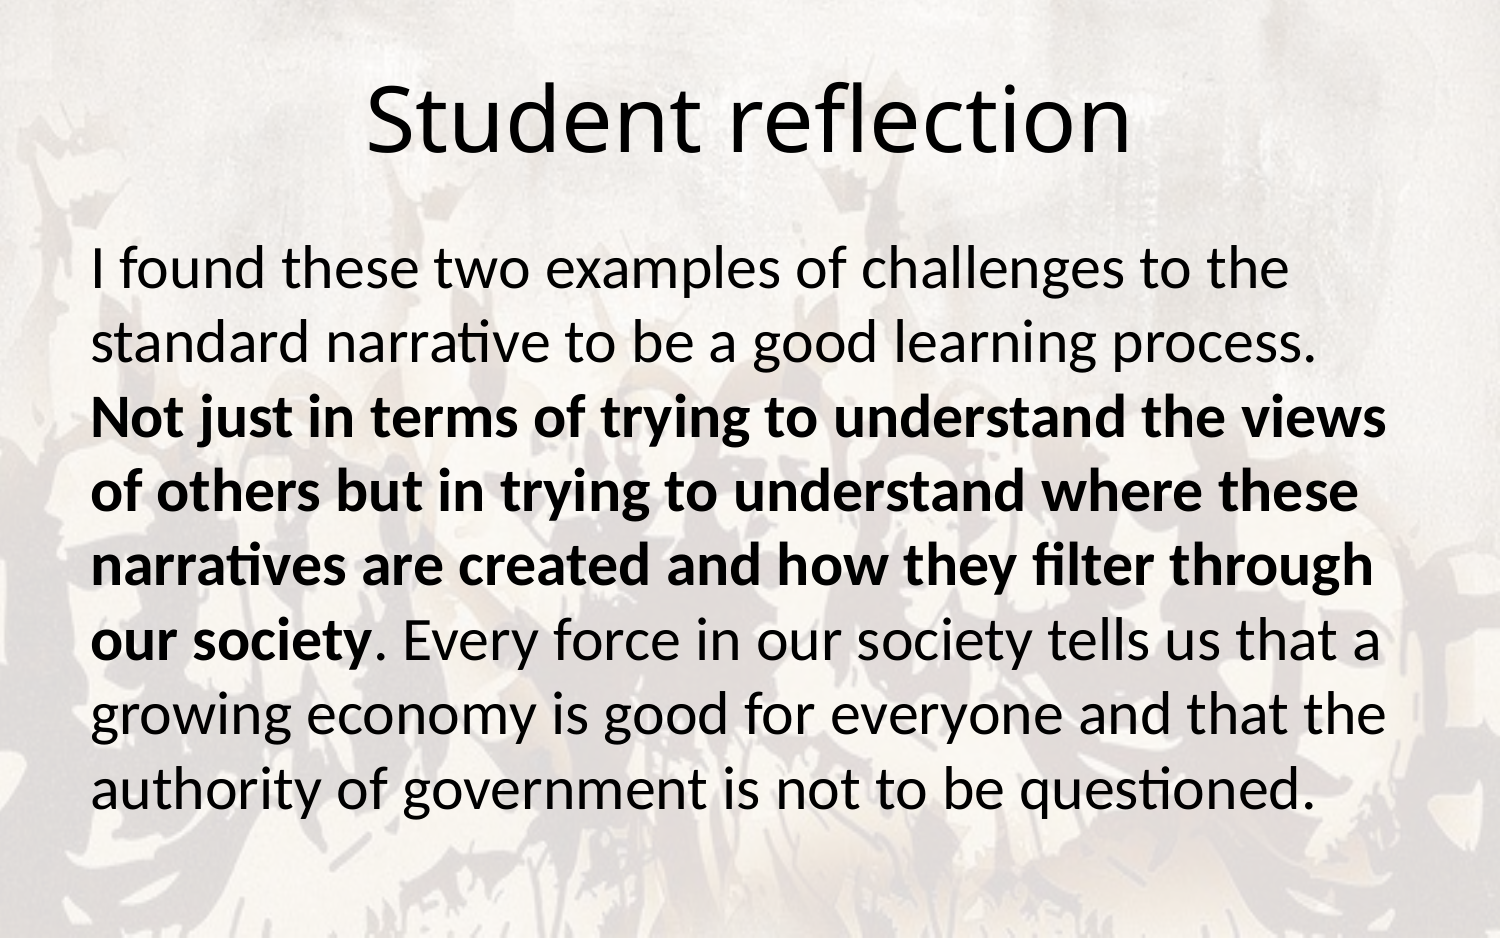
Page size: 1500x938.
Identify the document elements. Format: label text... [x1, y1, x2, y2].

title Student reflection [75, 37, 1425, 194]
list I found these two examples of challenges to the standard narrative to be a good learning process. Not just in terms of trying to understand the views of others but in trying to understand where these narratives are created and how they filter through our society. Every force in our society tells us that a growing economy is good for everyone and that the authority of government is not to be questioned. [75, 218, 1425, 838]
